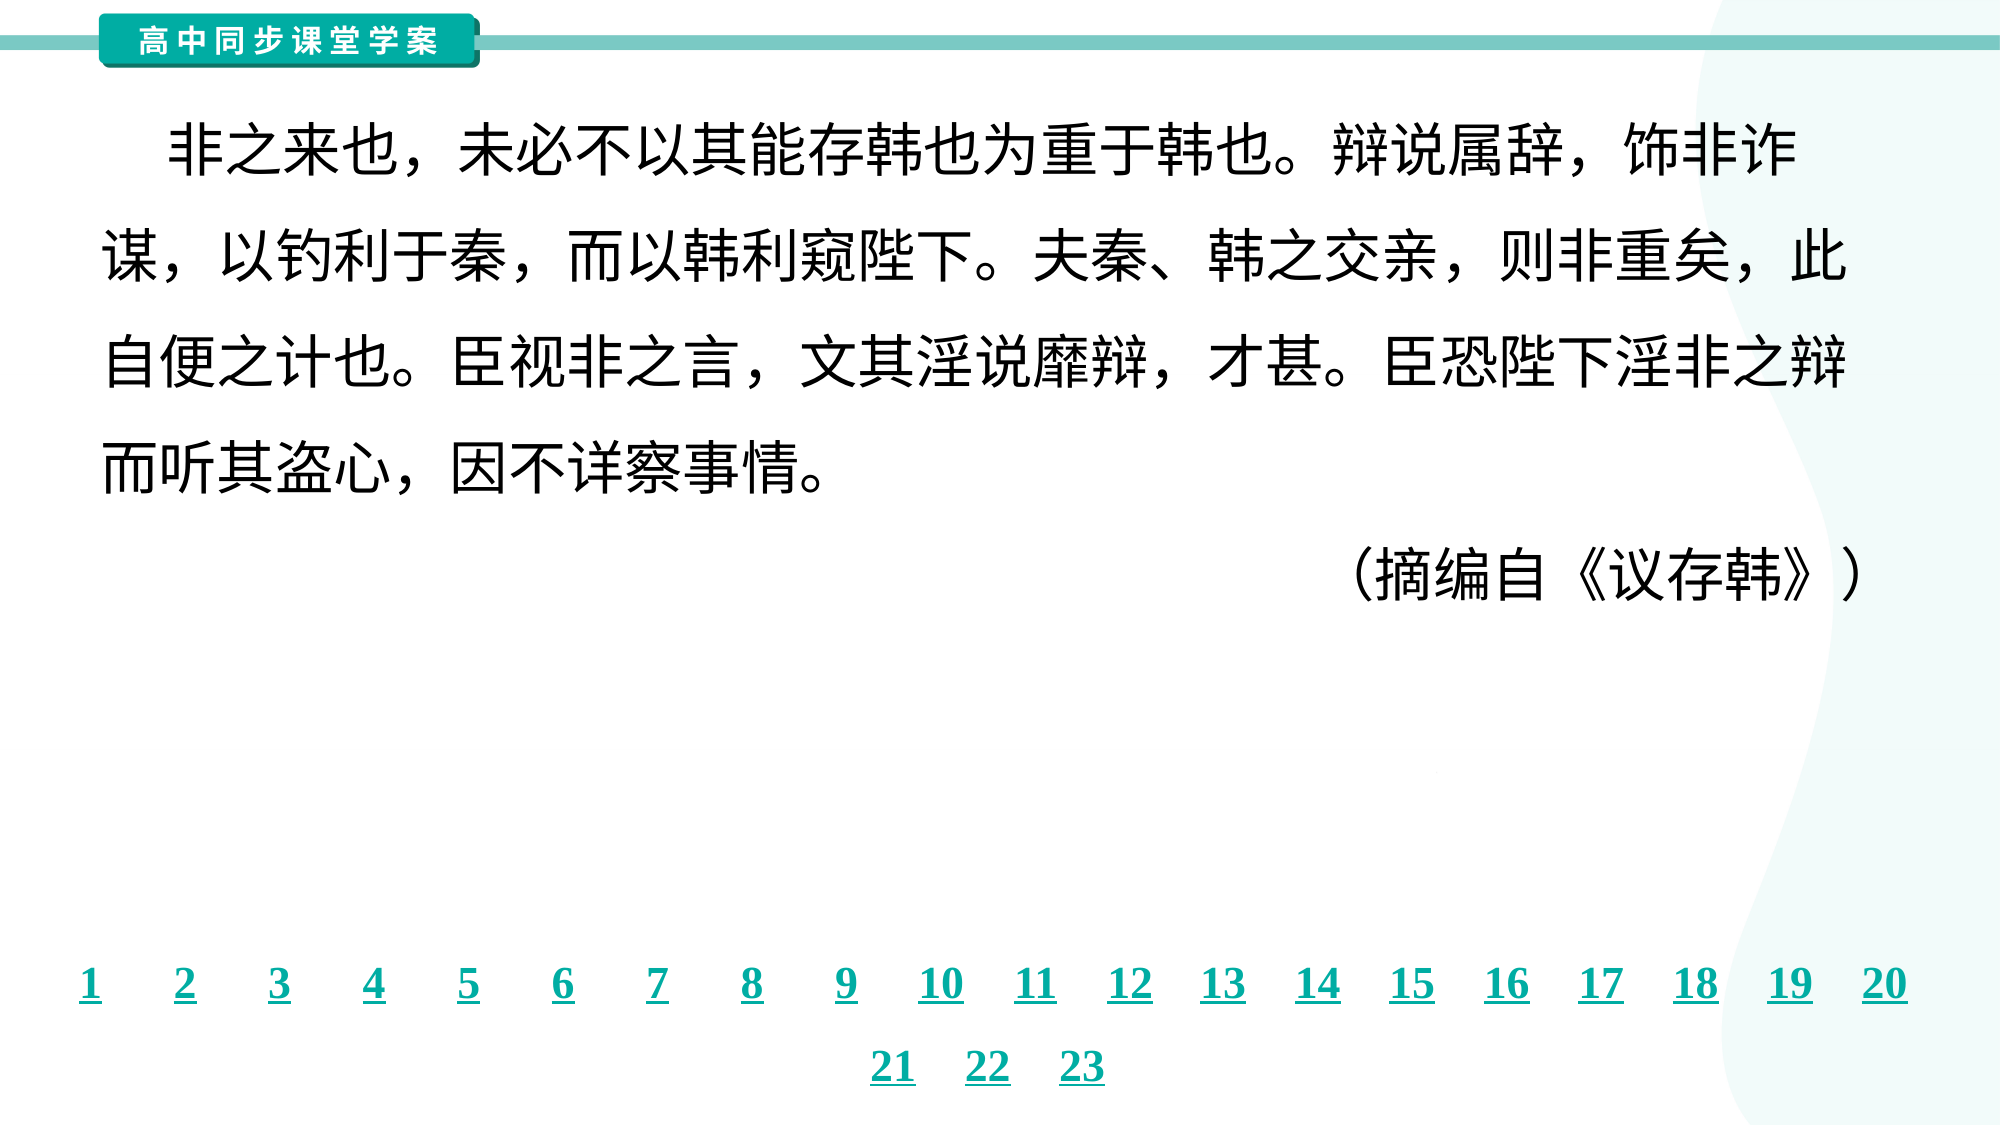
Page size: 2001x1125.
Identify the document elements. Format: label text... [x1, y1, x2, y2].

picture [0, 0, 2000, 1125]
text_box 非之来也，未必不以其能存韩也为重于韩也。辩说属辞，饰非诈 谋，以钓利于秦，而以韩利窥陛下。夫秦、韩之交亲，则非重矣，此 自便之计也。臣视非之言，文其淫说靡辩，才甚。臣恐陛下淫非之辩 而听其盗心，因不详察事情。 （摘编自《议存韩》） [100, 76, 1899, 608]
